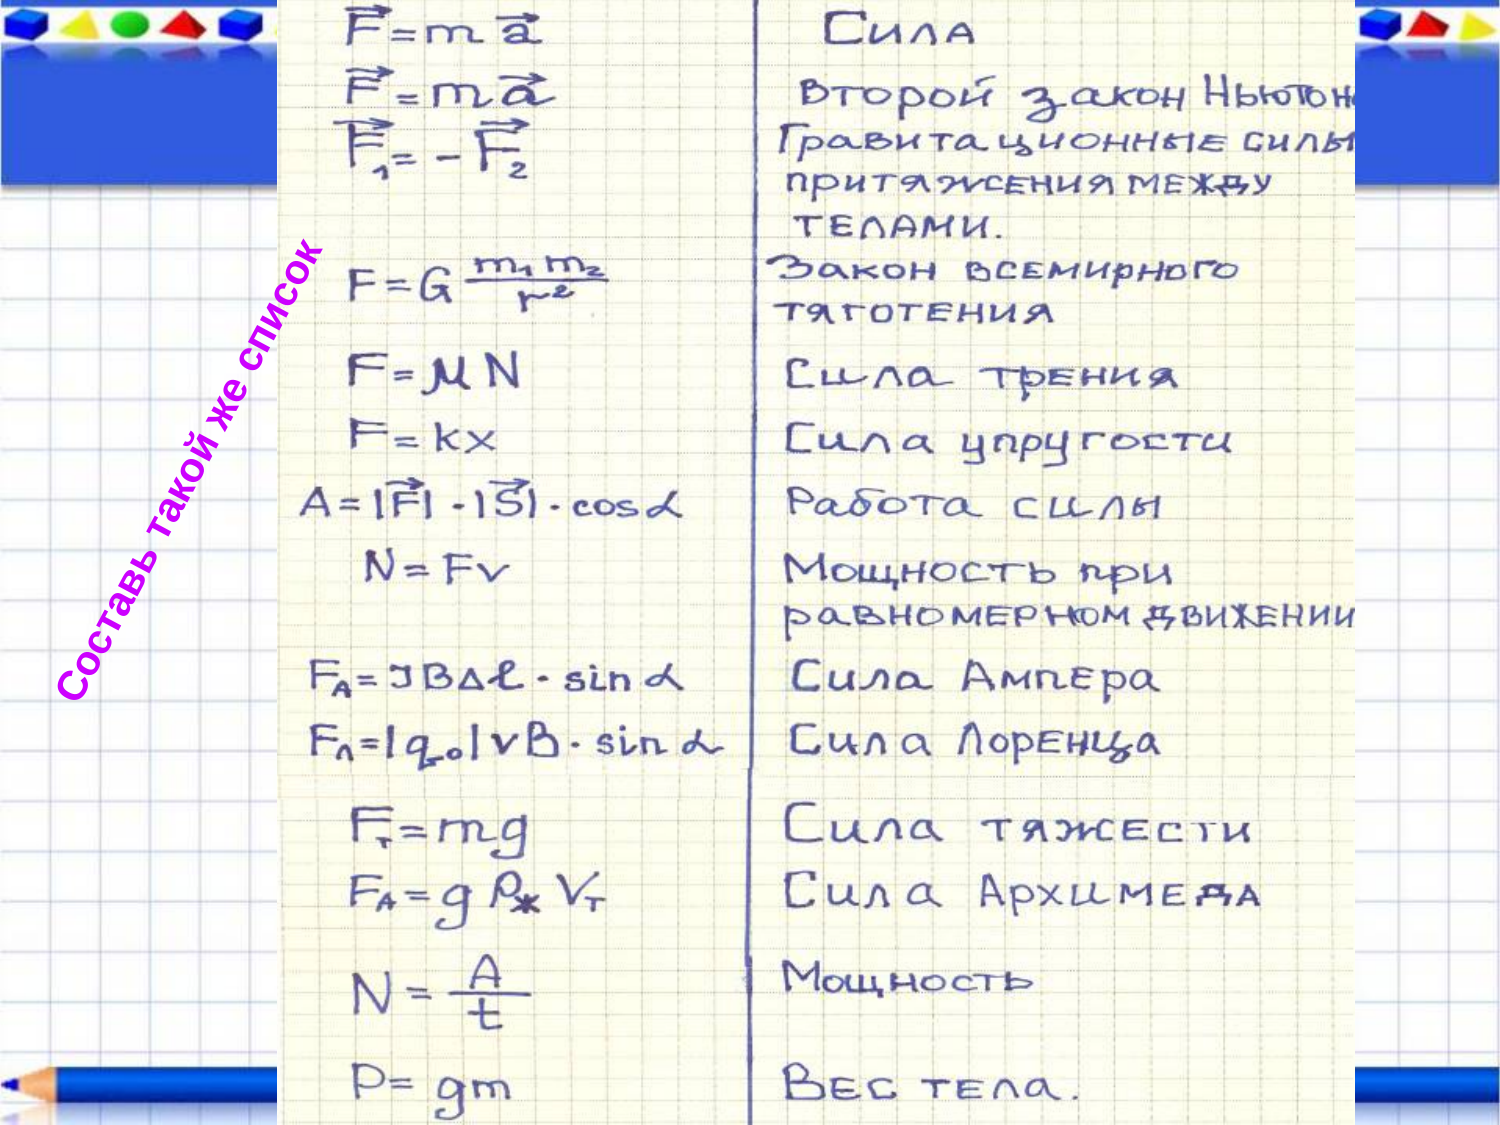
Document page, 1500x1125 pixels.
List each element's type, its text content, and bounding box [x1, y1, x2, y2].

picture [0, 0, 1500, 1125]
text_box Составь такой же список [28, 240, 272, 728]
